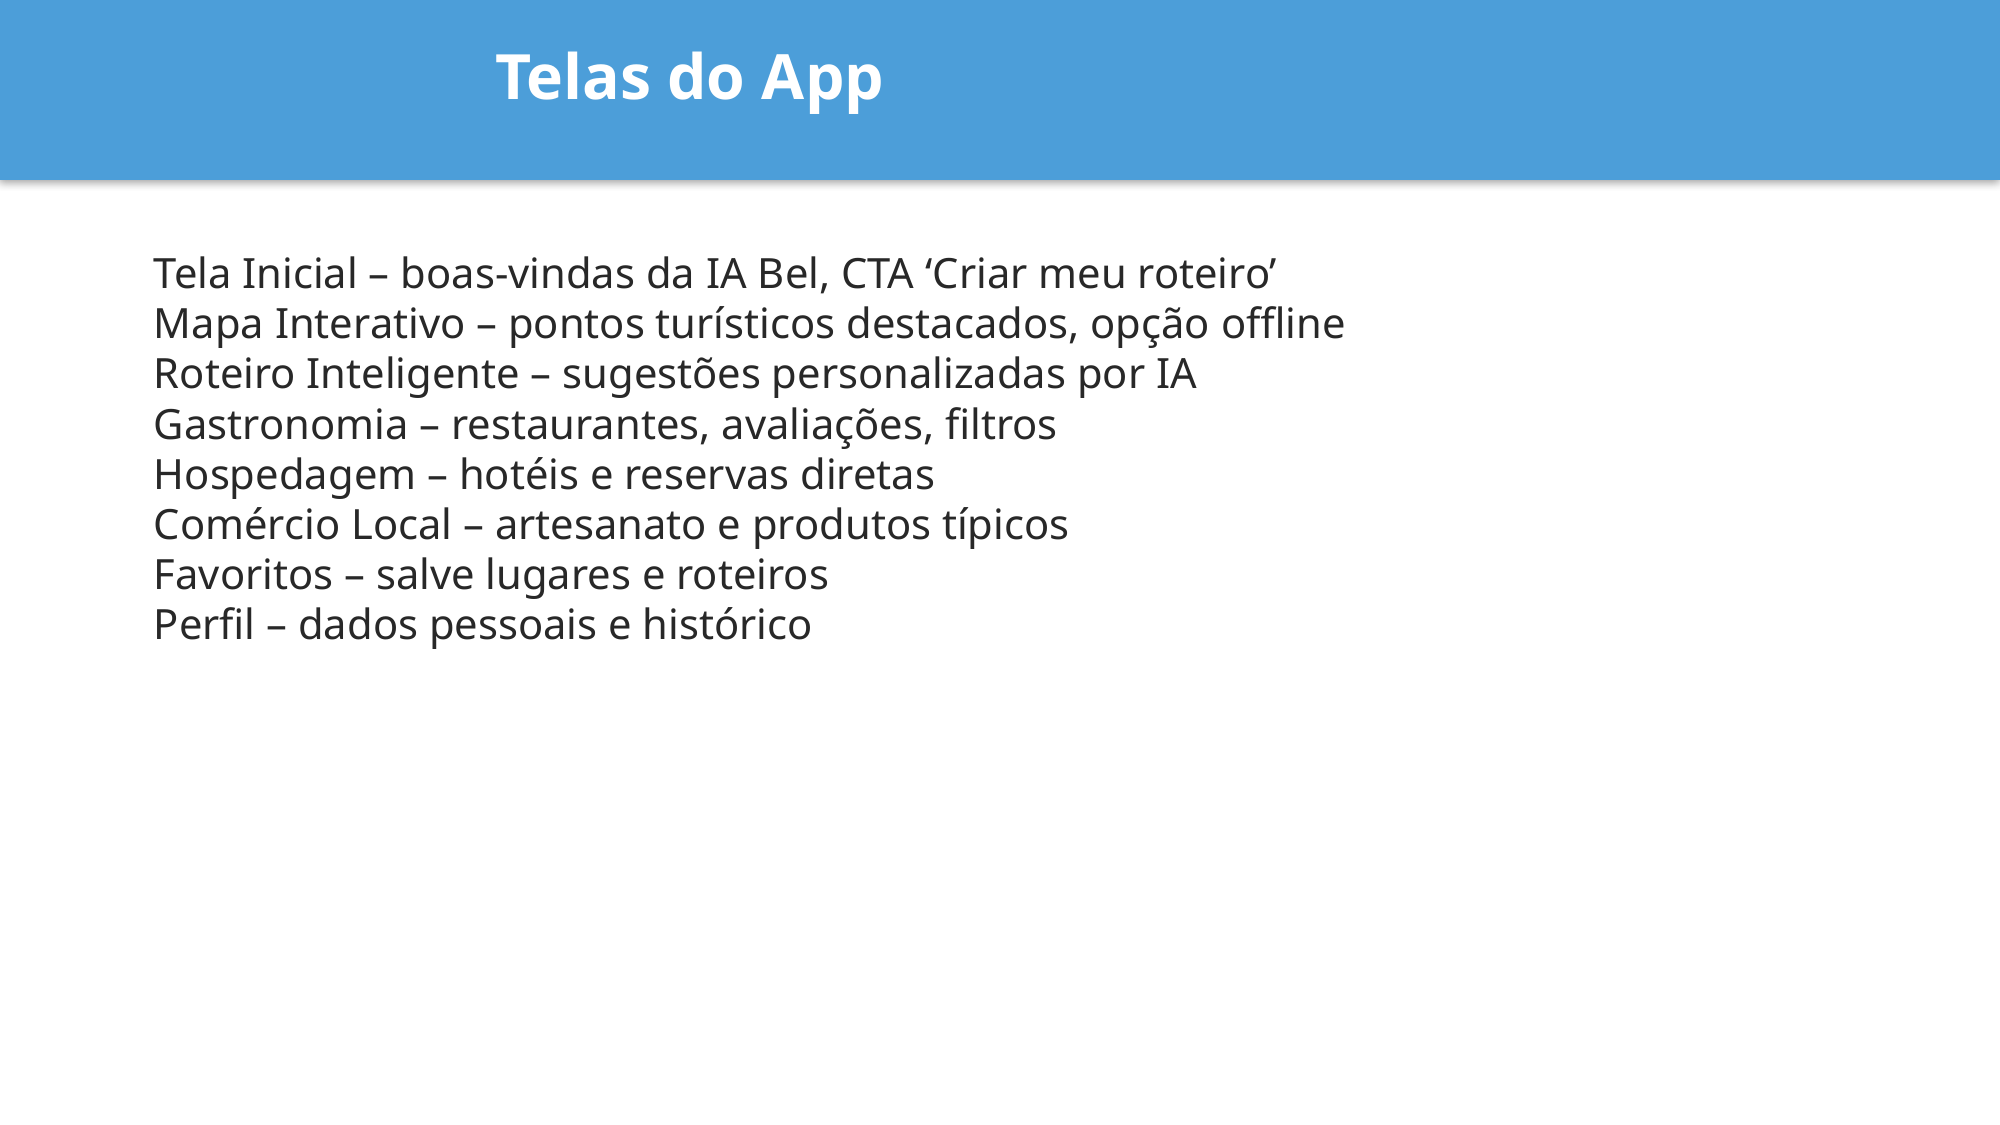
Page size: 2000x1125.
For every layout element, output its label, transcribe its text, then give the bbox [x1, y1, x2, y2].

text_box Telas do App [480, 29, 900, 120]
text_box [0, 0, 2000, 181]
text_box Tela Inicial – boas-vindas da IA Bel, CTA ‘Criar meu roteiro’ Mapa Interativo – pontos turísticos destacados, opção offline Roteiro Inteligente – sugestões personalizadas por IA Gastronomia – restaurantes, avaliações, filtros Hospedagem – hotéis e reservas diretas Comércio Local – artesanato e produtos típicos Favoritos – salve lugares e roteiros Perfil – dados pessoais e histórico [138, 239, 1361, 655]
